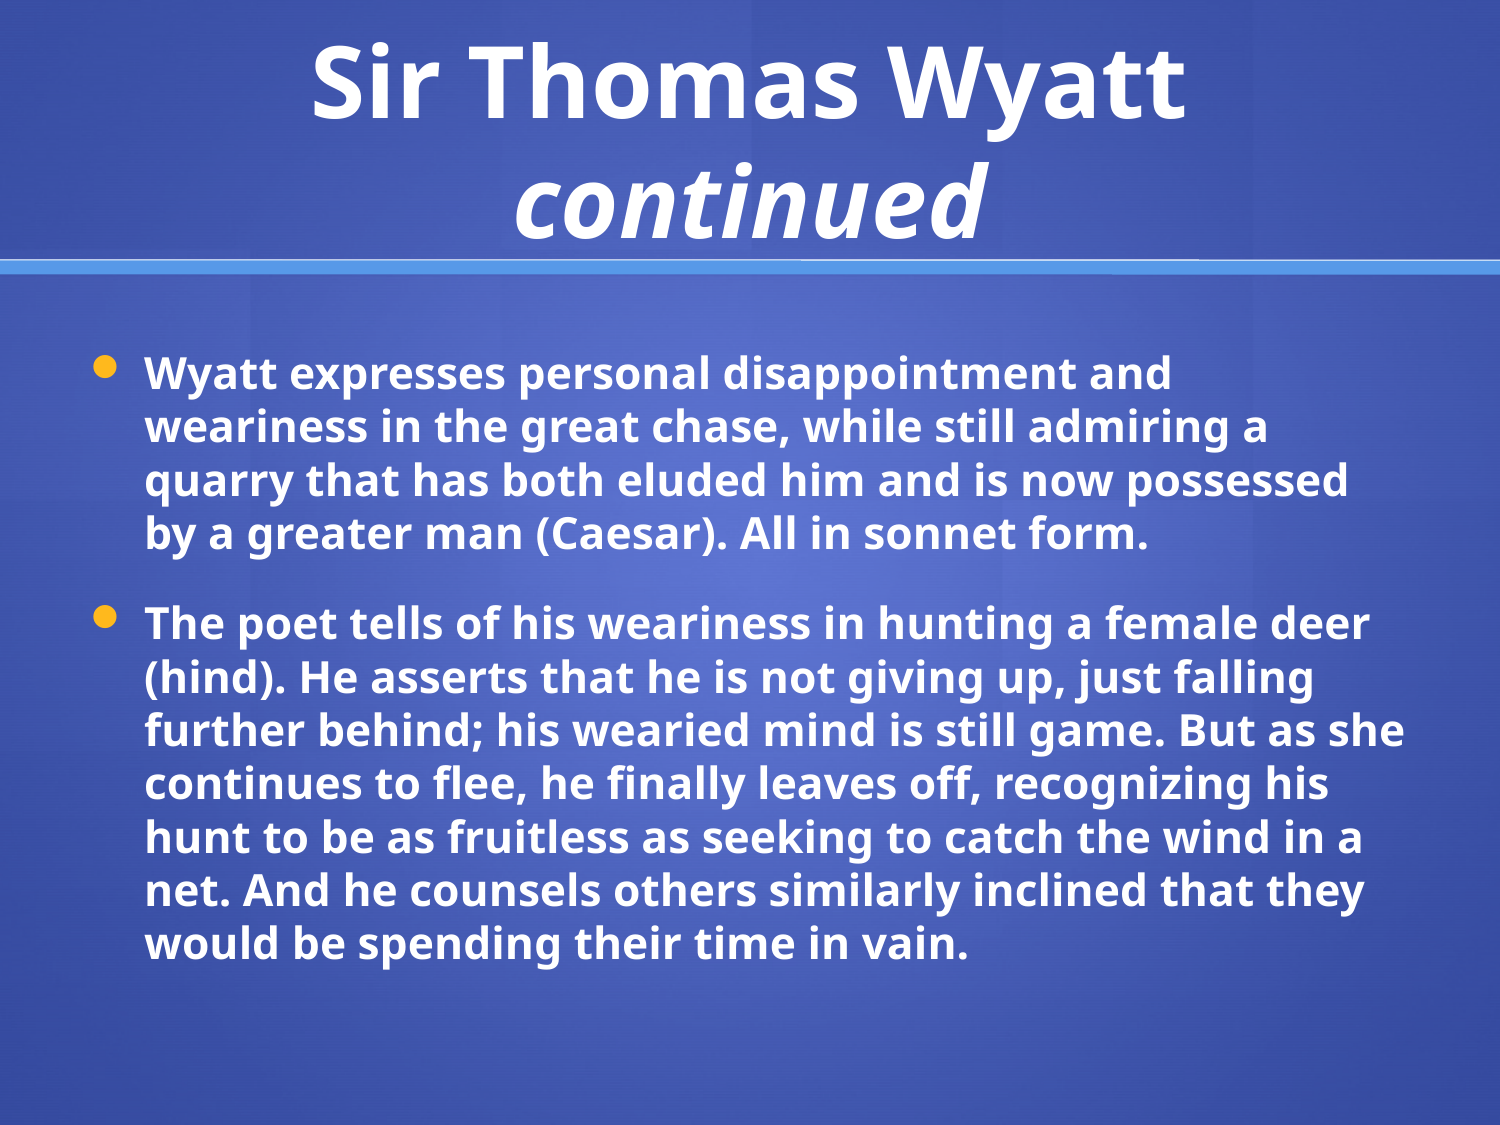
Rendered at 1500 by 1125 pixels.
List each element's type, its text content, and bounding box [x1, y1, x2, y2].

title Sir Thomas Wyatt continued [75, 45, 1425, 233]
list Wyatt expresses personal disappointment and weariness in the great chase, while still admiring a quarry that has both eluded him and is now possessed by a greater man (Caesar). All in sonnet form. The poet tells of his weariness in hunting a female deer (hind). He asserts that he is not giving up, just falling further behind; his wearied mind is still game. But as she continues to flee, he finally leaves off, recognizing his hunt to be as fruitless as seeking to catch the wind in a net. And he counsels others similarly inclined that they would be spending their time in vain. [75, 337, 1425, 988]
